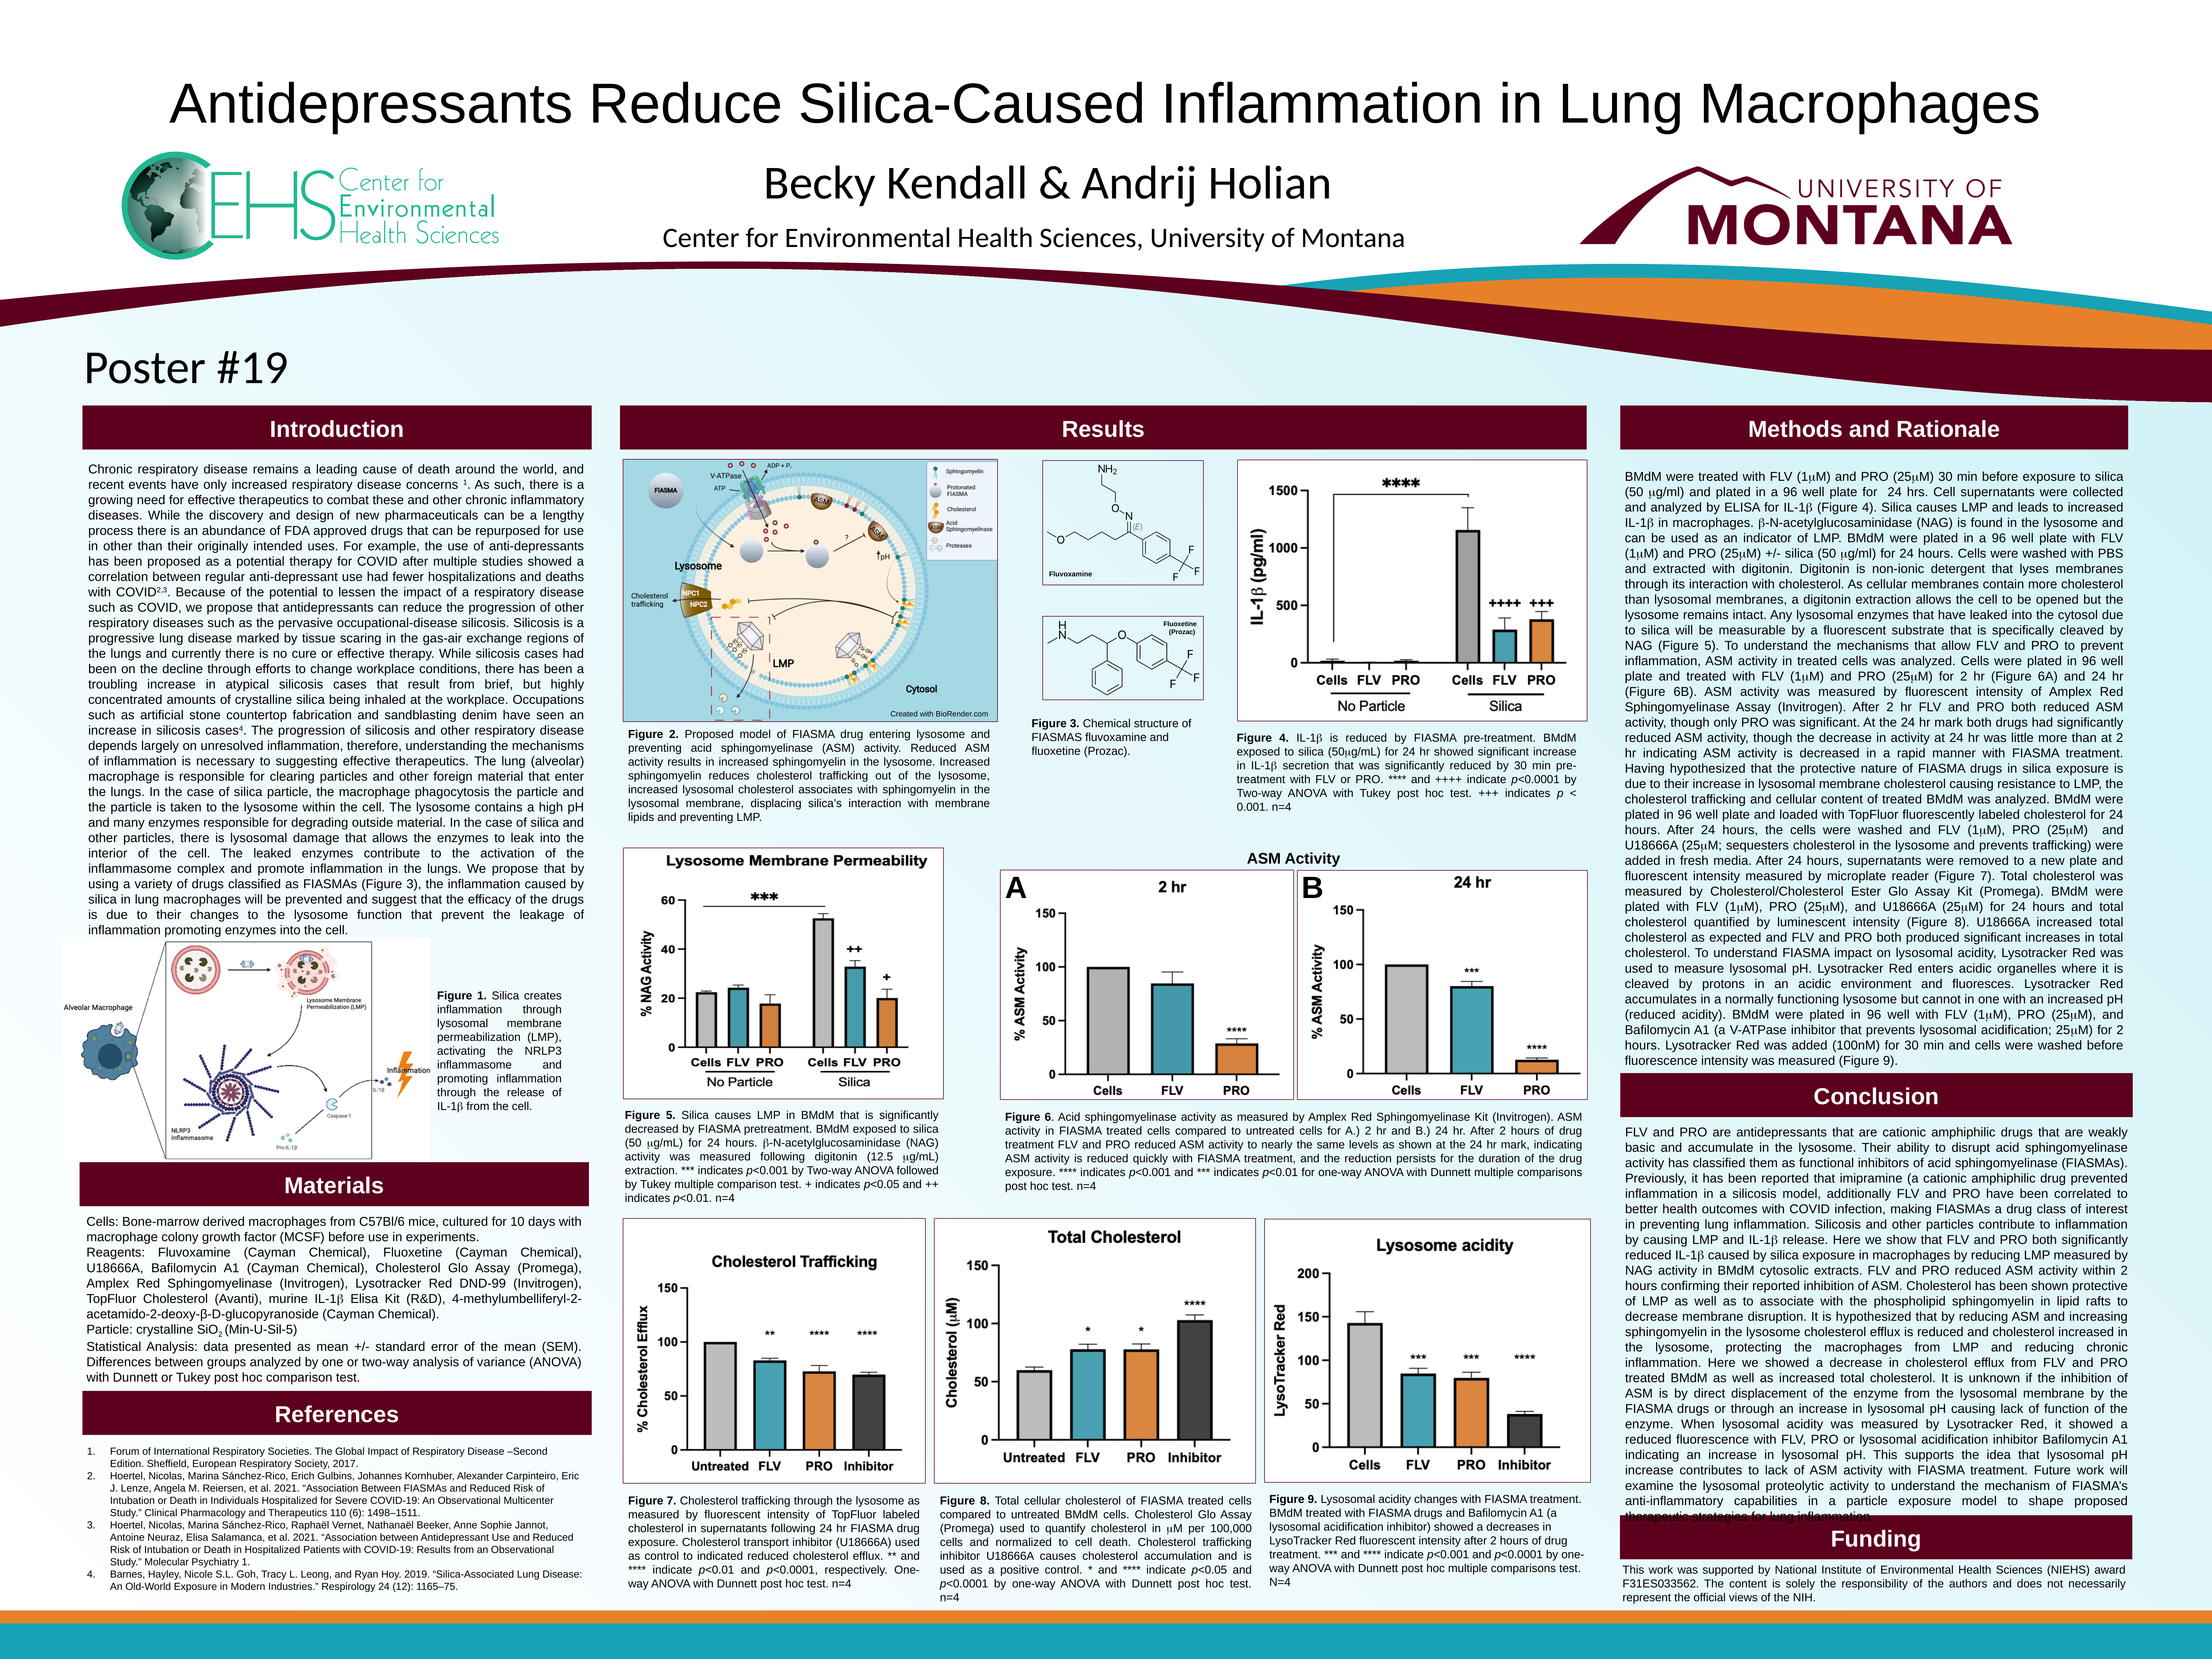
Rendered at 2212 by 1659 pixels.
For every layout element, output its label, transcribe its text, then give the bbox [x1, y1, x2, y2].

picture [1043, 461, 1203, 585]
picture [1579, 166, 2018, 250]
picture [623, 848, 943, 1099]
picture [1000, 870, 1294, 1100]
text_box Antidepressants Reduce Silica-Caused Inflammation in Lung Macrophages [99, 66, 2113, 215]
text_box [0, 252, 2212, 1659]
picture [62, 938, 431, 1160]
picture [1265, 1219, 1590, 1482]
picture [116, 147, 512, 266]
picture [623, 459, 998, 722]
picture [934, 1219, 1256, 1483]
picture [1237, 460, 1587, 721]
text_box Becky Kendall & Andrij Holian [759, 149, 1380, 210]
text_box Center for Environmental Health Sciences, University of Montana [658, 217, 1524, 251]
picture [623, 1219, 925, 1483]
picture [1297, 870, 1587, 1100]
picture [1043, 616, 1203, 700]
